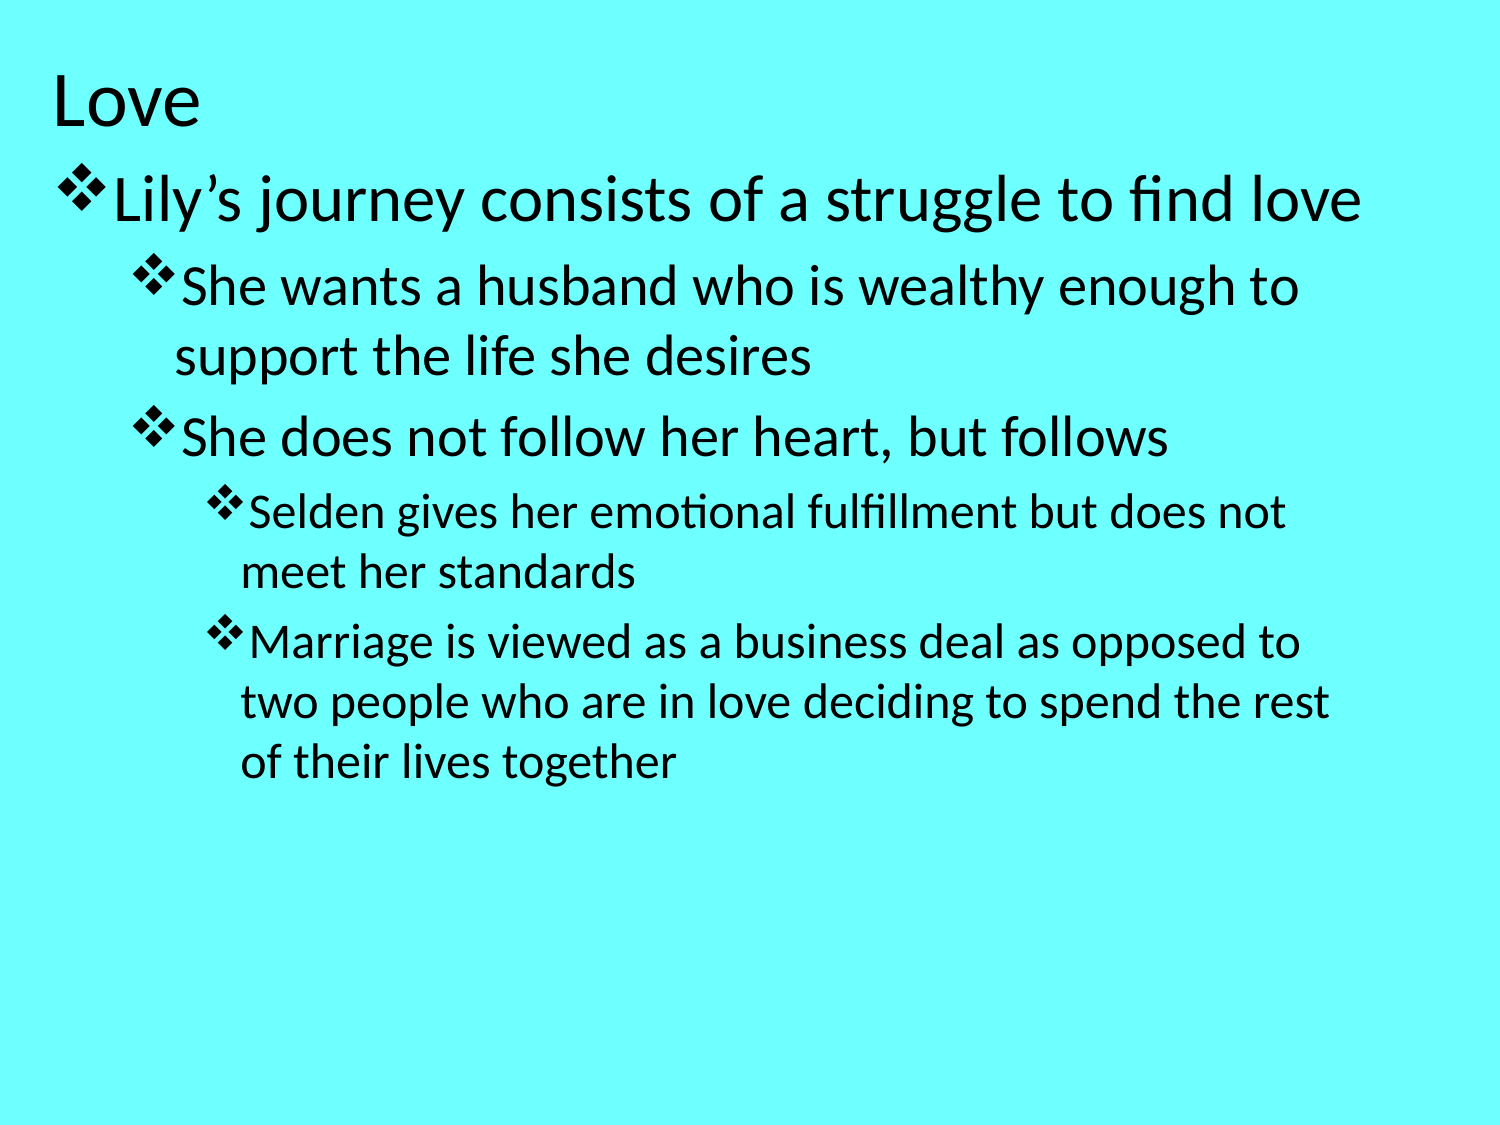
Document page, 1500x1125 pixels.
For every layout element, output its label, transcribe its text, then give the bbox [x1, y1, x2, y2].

list Love Lily’s journey consists of a struggle to find love She wants a husband who is wealthy enough to support the life she desires She does not follow her heart, but follows Selden gives her emotional fulfillment but does not meet her standards Marriage is viewed as a business deal as opposed to two people who are in love deciding to spend the rest of their lives together [37, 39, 1388, 1086]
